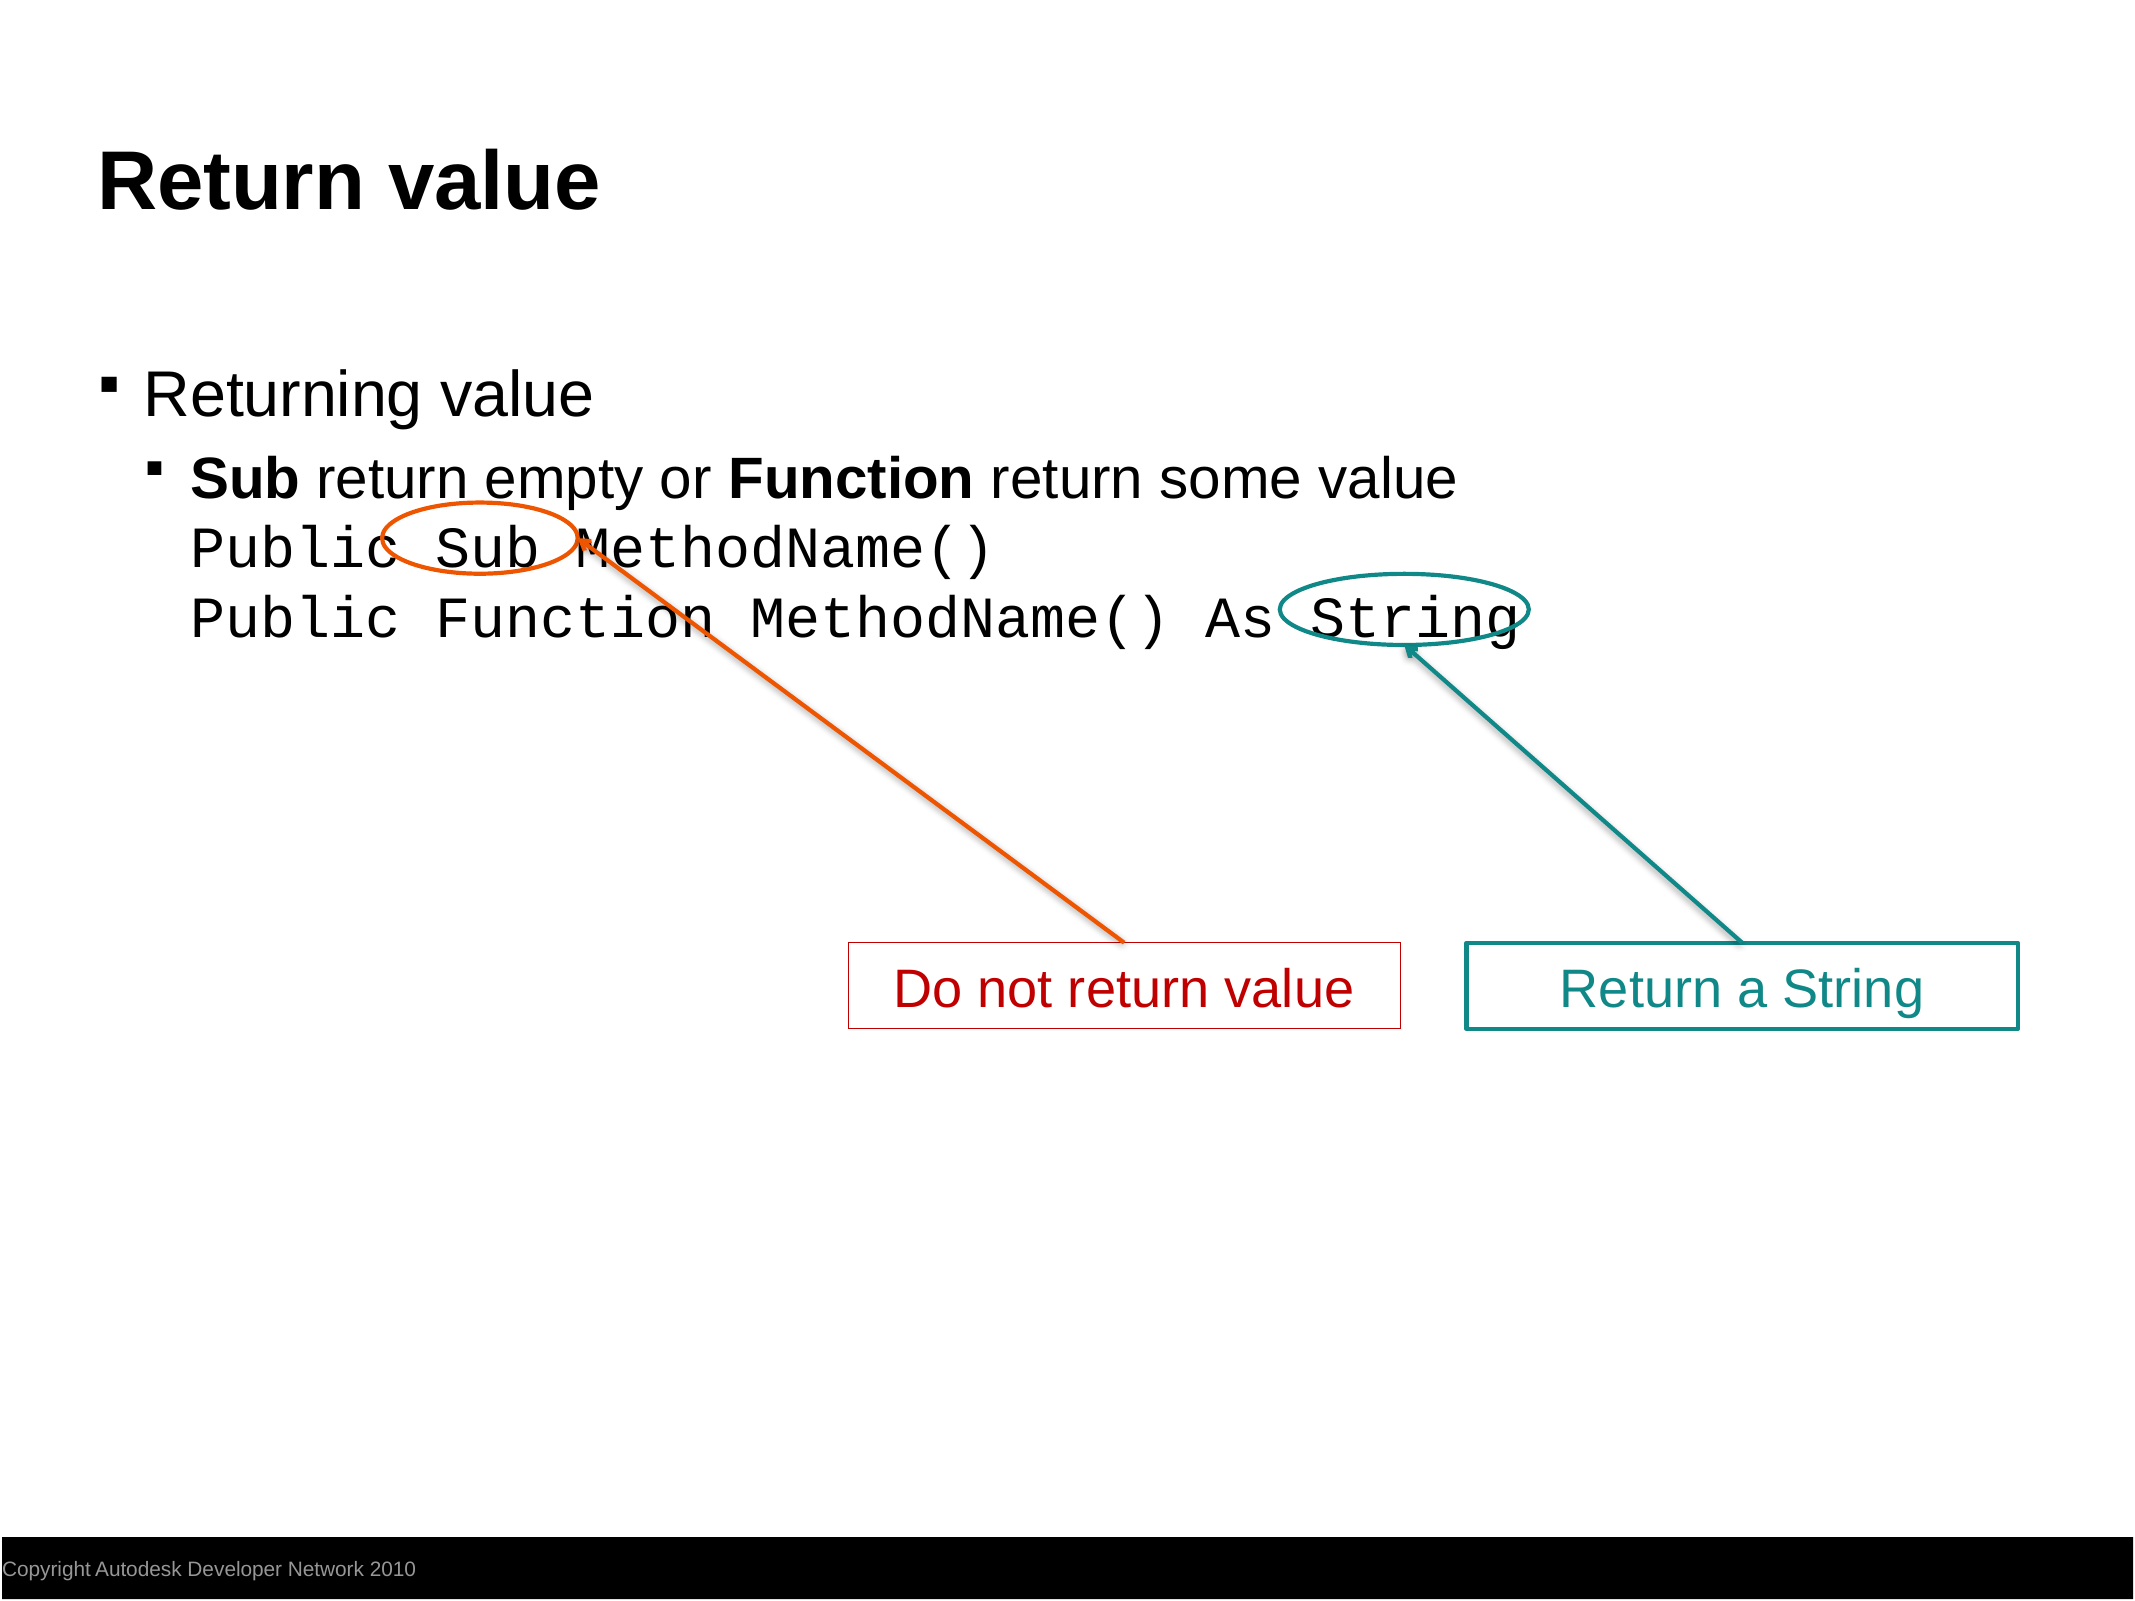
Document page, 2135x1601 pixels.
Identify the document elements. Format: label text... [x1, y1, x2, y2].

text_box [380, 500, 580, 576]
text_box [577, 537, 1125, 943]
list Returning value Sub return empty or Function return some value Public Sub MethodName() Public Function MethodName() As String [96, 351, 2028, 1452]
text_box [1404, 644, 1743, 943]
text_box Return a String [1464, 941, 2020, 1031]
title Return value [96, 59, 2028, 293]
text_box Do not return value [848, 942, 1401, 1029]
text_box [1277, 571, 1531, 648]
